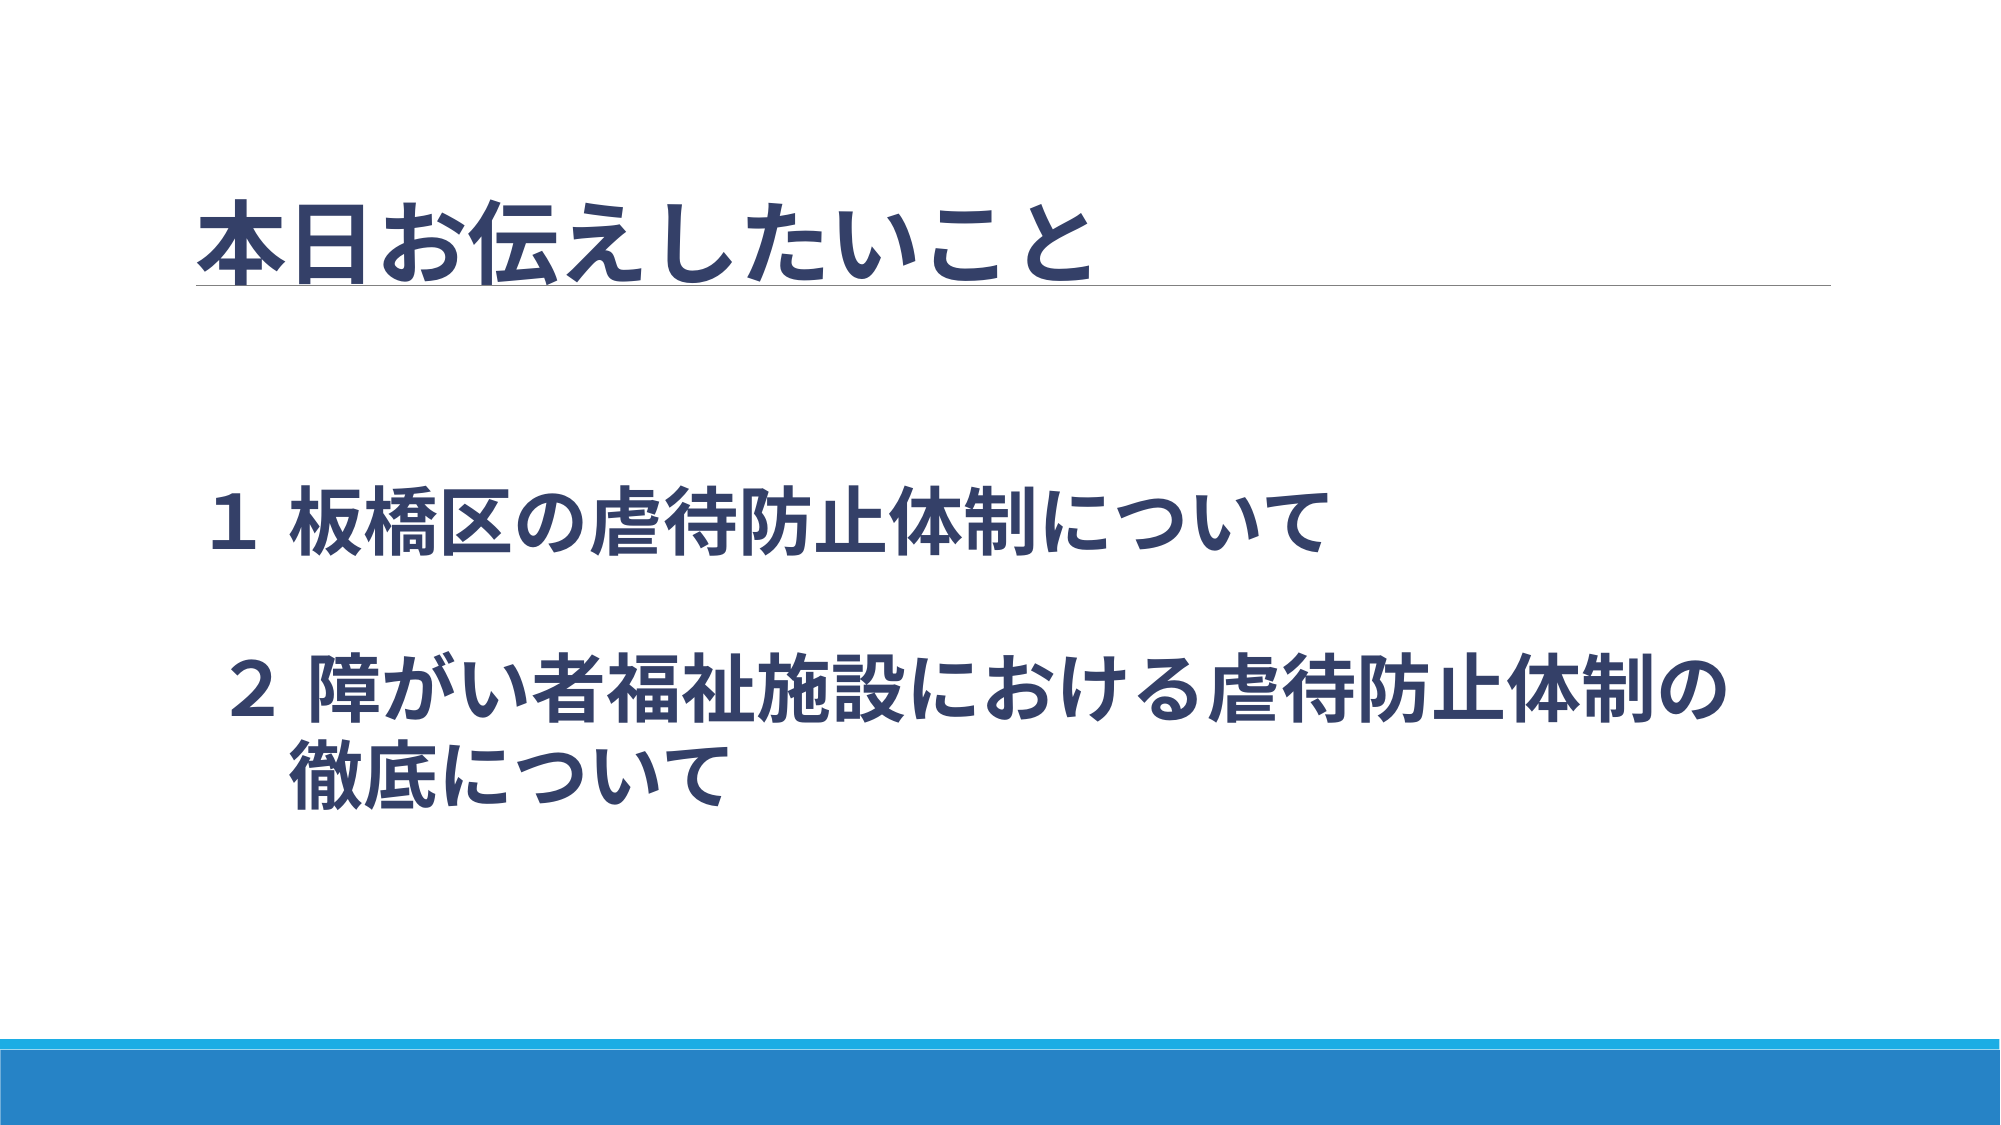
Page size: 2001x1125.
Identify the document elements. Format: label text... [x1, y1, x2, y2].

list １ 板橋区の虐待防止体制について ２ 障がい者福祉施設における虐待防止体制の 徹底について [180, 392, 1830, 937]
title 本日お伝えしたいこと [180, 66, 1830, 305]
